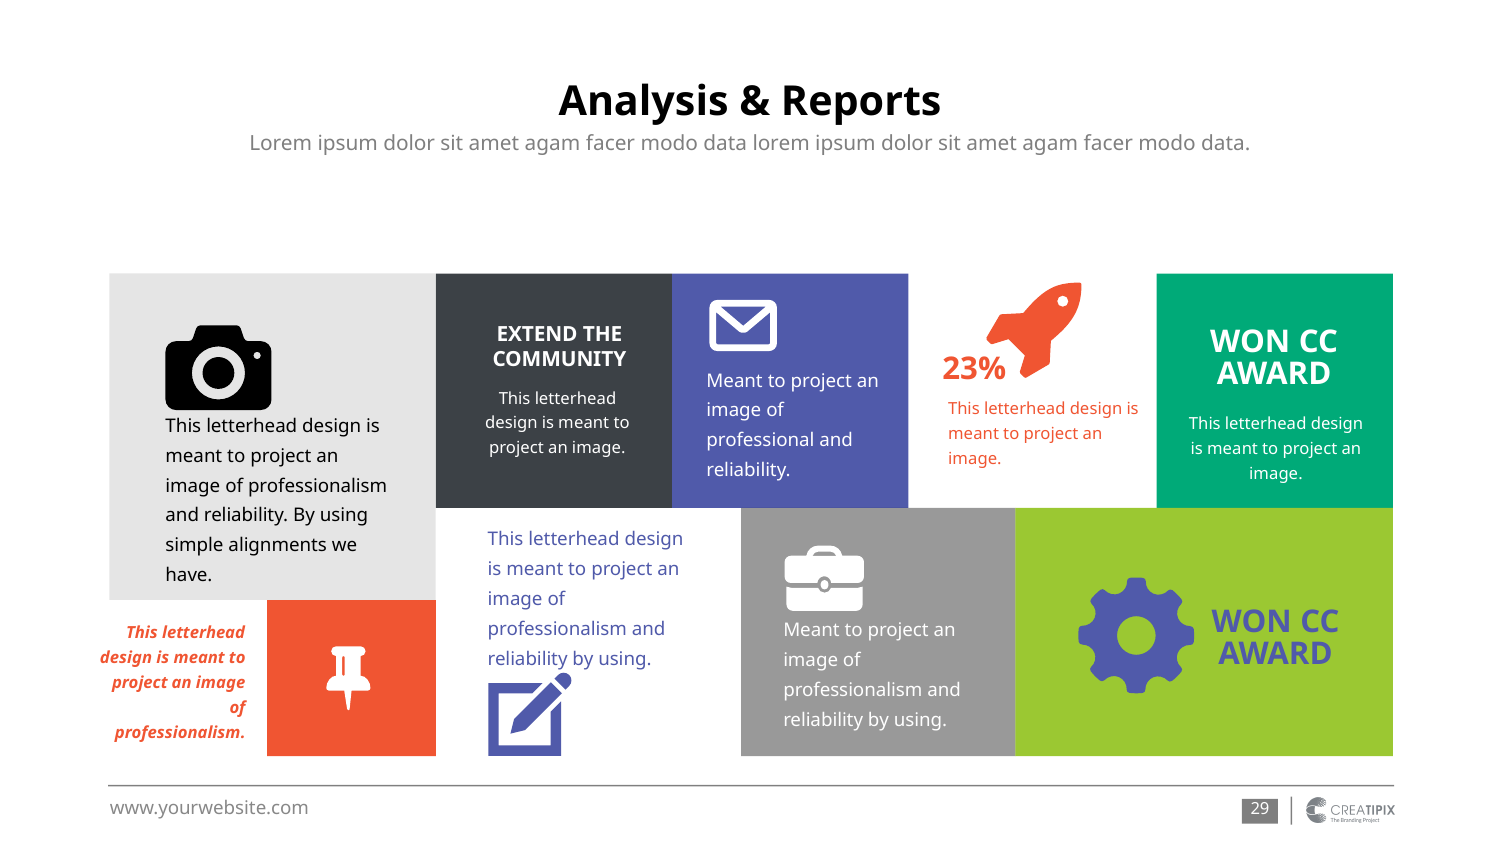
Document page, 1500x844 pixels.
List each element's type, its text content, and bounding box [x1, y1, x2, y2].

text_box WON CC AWARD [1202, 607, 1349, 670]
text_box [435, 273, 672, 508]
text_box [109, 273, 436, 600]
text_box [267, 600, 436, 757]
text_box This letterhead design is meant to project an image of professionalism and reliability by using. [487, 538, 702, 650]
footer www.yourwebsite.com [94, 794, 455, 819]
text_box 23% [937, 350, 1007, 391]
text_box This letterhead design is meant to project an image. [1182, 407, 1370, 483]
text_box This letterhead design is meant to project an image of professionalism. [98, 624, 246, 734]
title Analysis & Reports [103, 69, 1397, 128]
text_box [786, 586, 863, 611]
text_box This letterhead design is meant to project an image of professionalism and reliability. By using simple alignments we have. [165, 428, 398, 563]
text_box [1015, 507, 1393, 757]
text_box [488, 683, 562, 756]
text_box [1078, 577, 1195, 694]
text_box [784, 545, 864, 583]
text_box This letterhead design is meant to project an image. [948, 400, 1149, 461]
text_box [986, 282, 1082, 378]
text_box [1156, 273, 1393, 507]
list Lorem ipsum dolor sit amet agam facer modo data lorem ipsum dolor sit amet agam facer modo data. [107, 128, 1393, 156]
slide_number ‹#› [1235, 792, 1286, 827]
text_box Meant to project an image of professionalism and reliability by using. [783, 615, 998, 726]
text_box [326, 646, 371, 711]
text_box [510, 682, 562, 734]
picture [1306, 797, 1395, 823]
text_box [709, 299, 777, 352]
text_box WON CC AWARD [1200, 327, 1348, 390]
text_box [741, 507, 1015, 757]
text_box This letterhead design is meant to project an image. [484, 382, 631, 458]
text_box [672, 273, 909, 508]
text_box [165, 325, 272, 411]
text_box [554, 672, 572, 690]
text_box [820, 579, 829, 590]
text_box EXTEND THE COMMUNITY [485, 320, 633, 371]
text_box Meant to project an image of professional and reliability. [706, 365, 882, 476]
